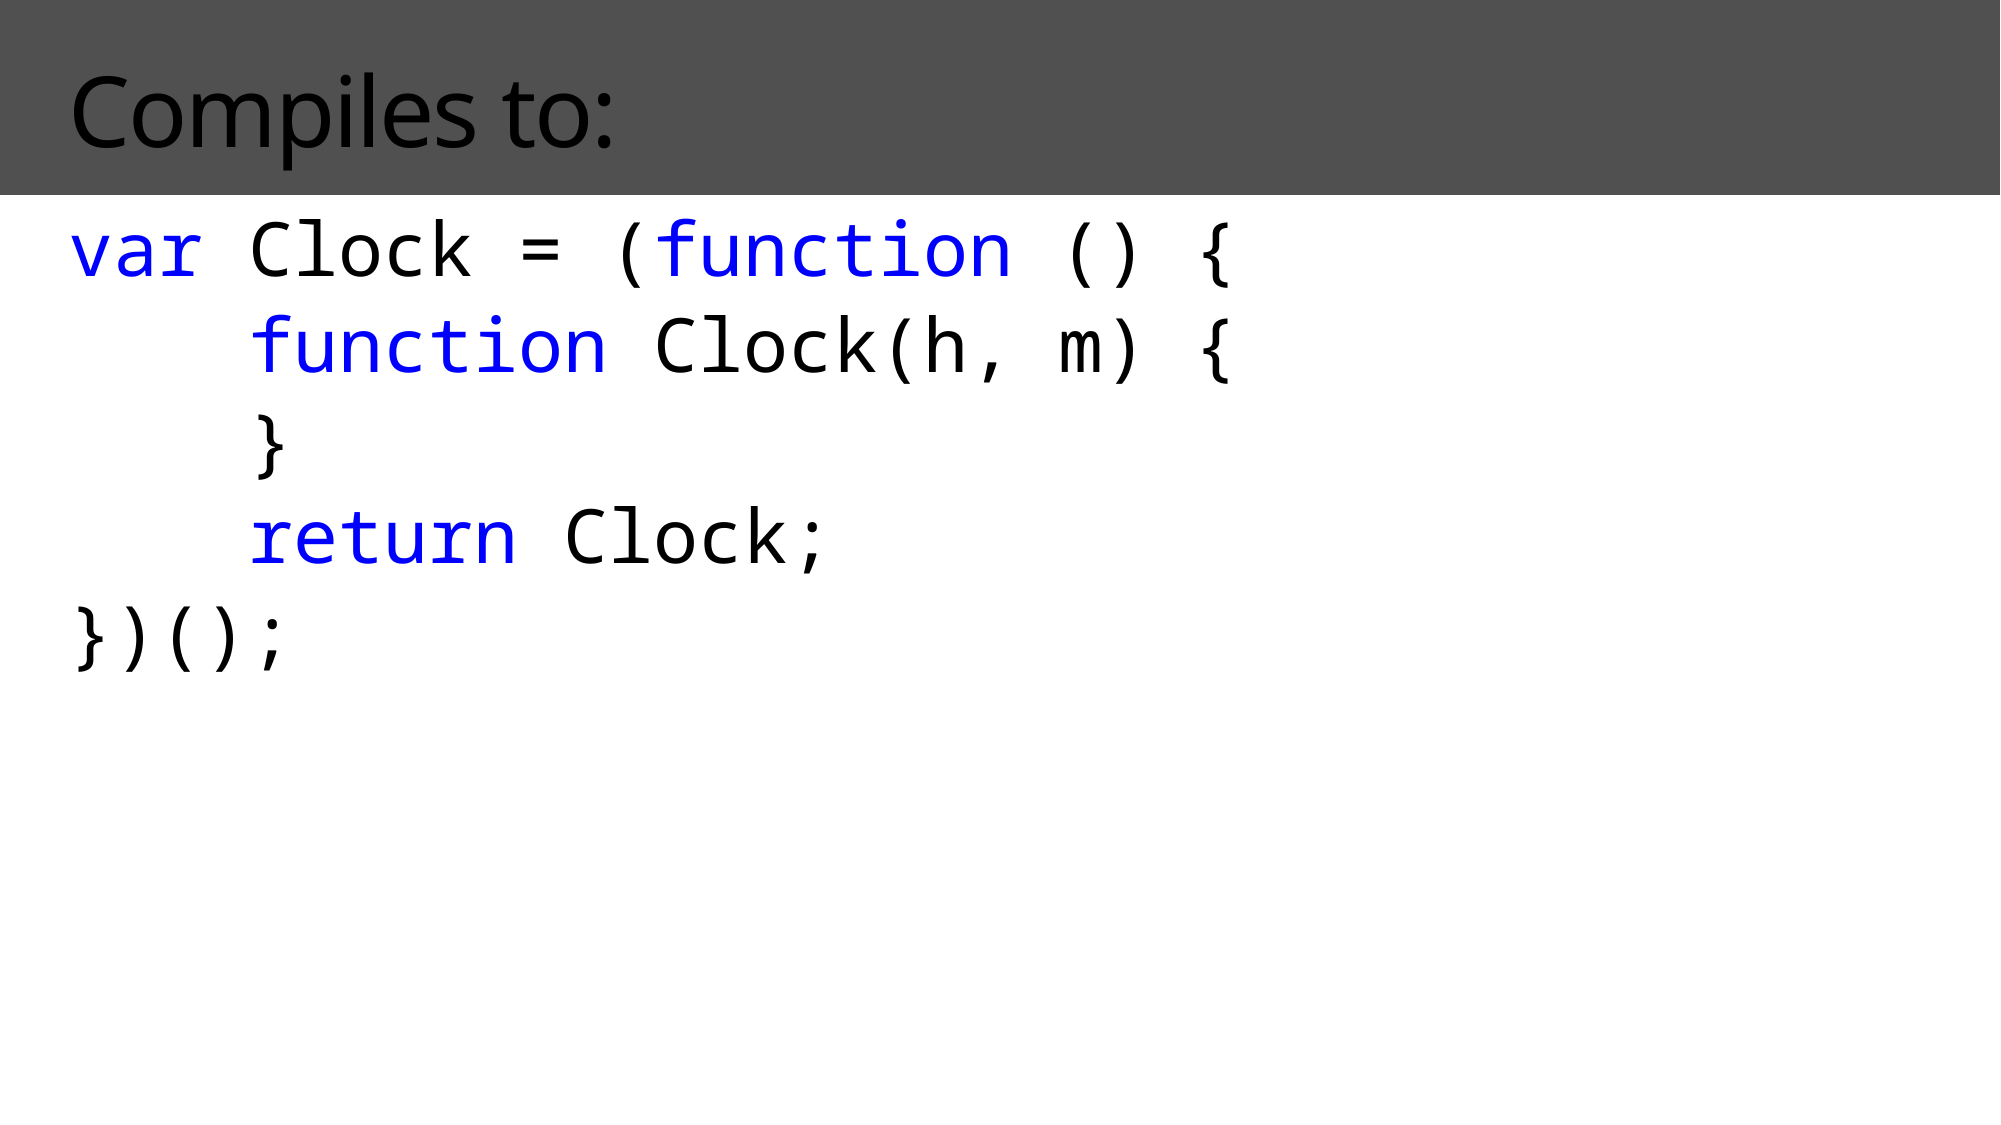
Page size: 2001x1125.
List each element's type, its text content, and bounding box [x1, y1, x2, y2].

title Compiles to: [44, 47, 1957, 196]
list var Clock = (function () { function Clock(h, m) { } return Clock; })(); [44, 196, 1956, 709]
